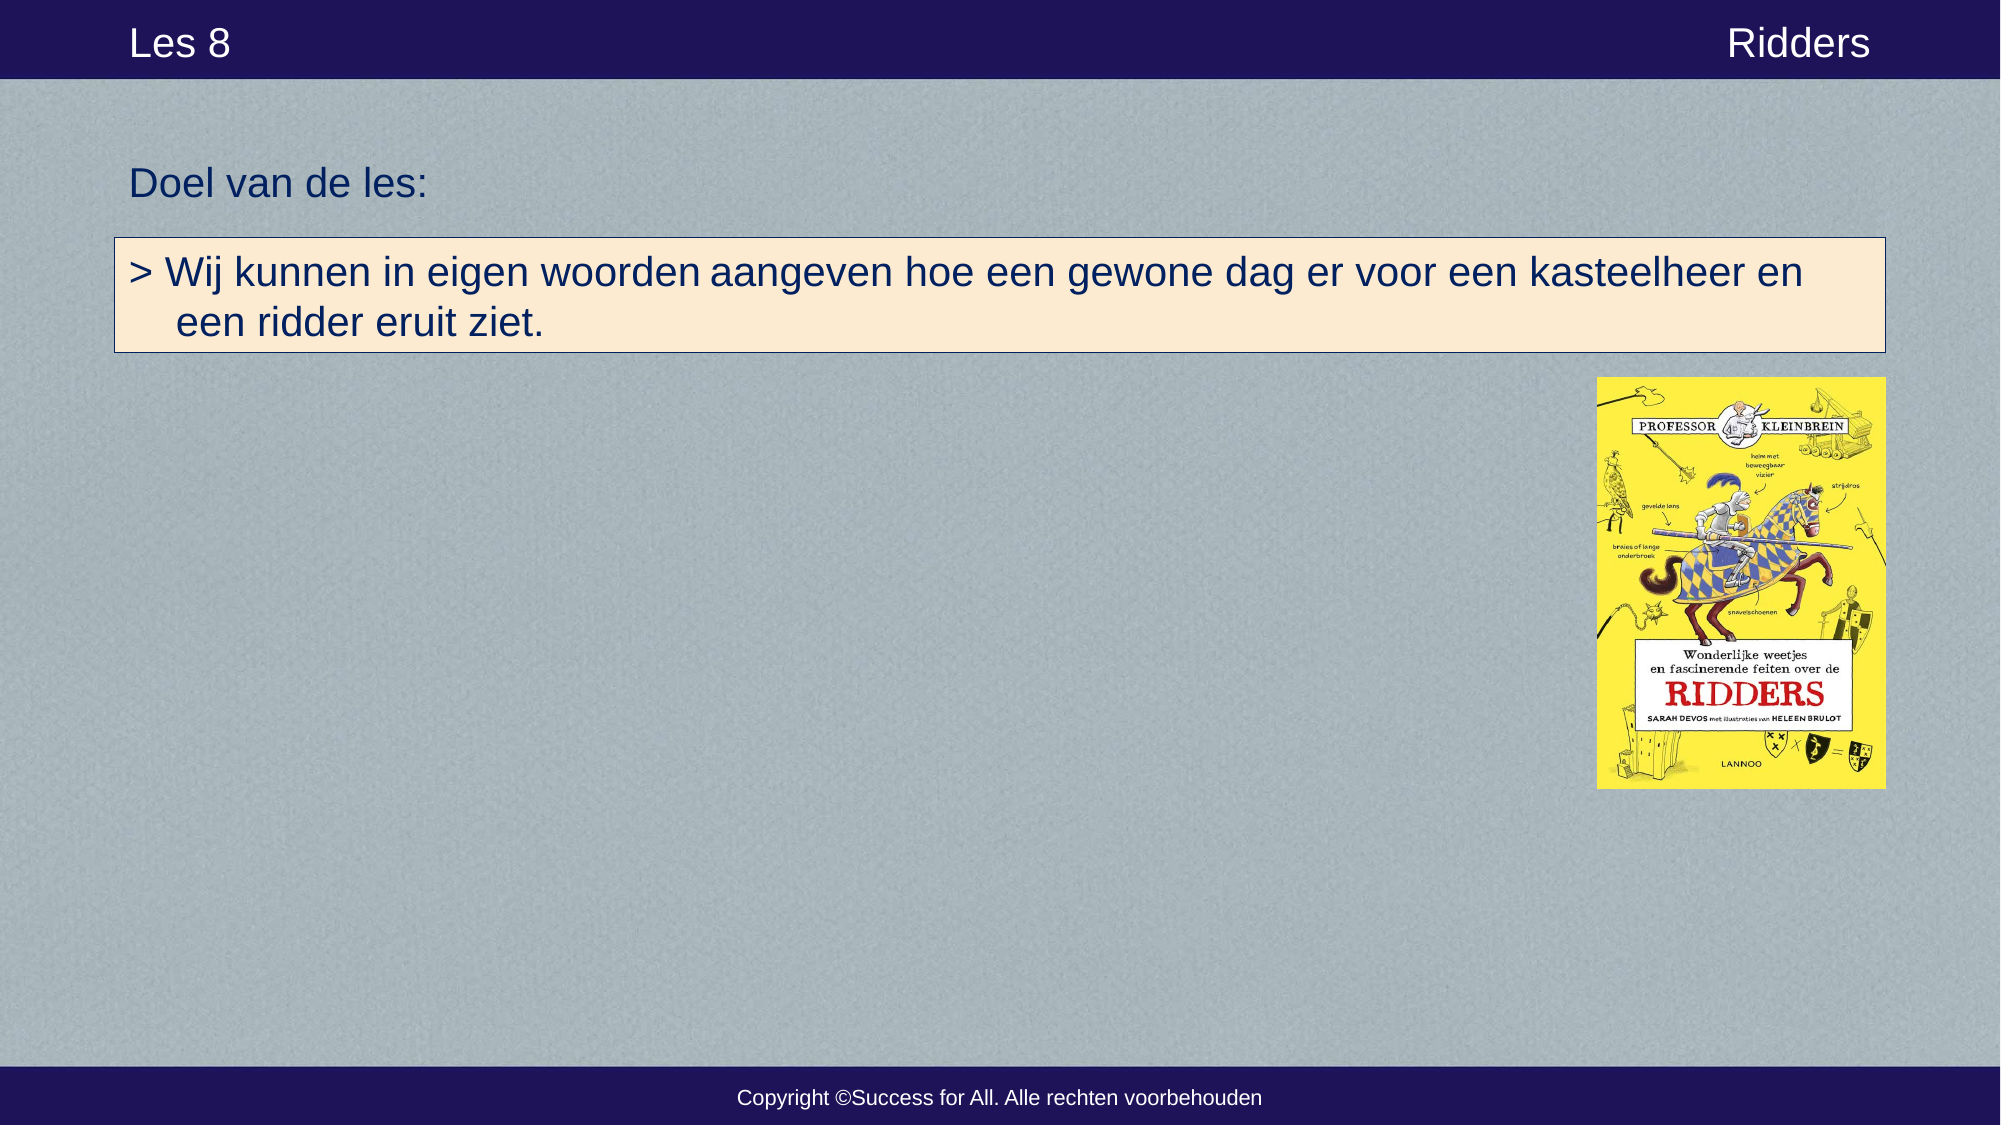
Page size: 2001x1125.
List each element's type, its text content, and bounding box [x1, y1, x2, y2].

text_box Copyright ©Success for All. Alle rechten voorbehouden [0, 1076, 2000, 1125]
picture [0, 0, 2001, 1125]
text_box Doel van de les: [113, 148, 1635, 214]
text_box Les 8 [114, 8, 354, 73]
text_box > Wij kunnen in eigen woorden aangeven hoe een gewone dag er voor een kasteelheer en een ridder eruit ziet. [114, 237, 1886, 353]
text_box Ridders [999, 8, 1886, 73]
